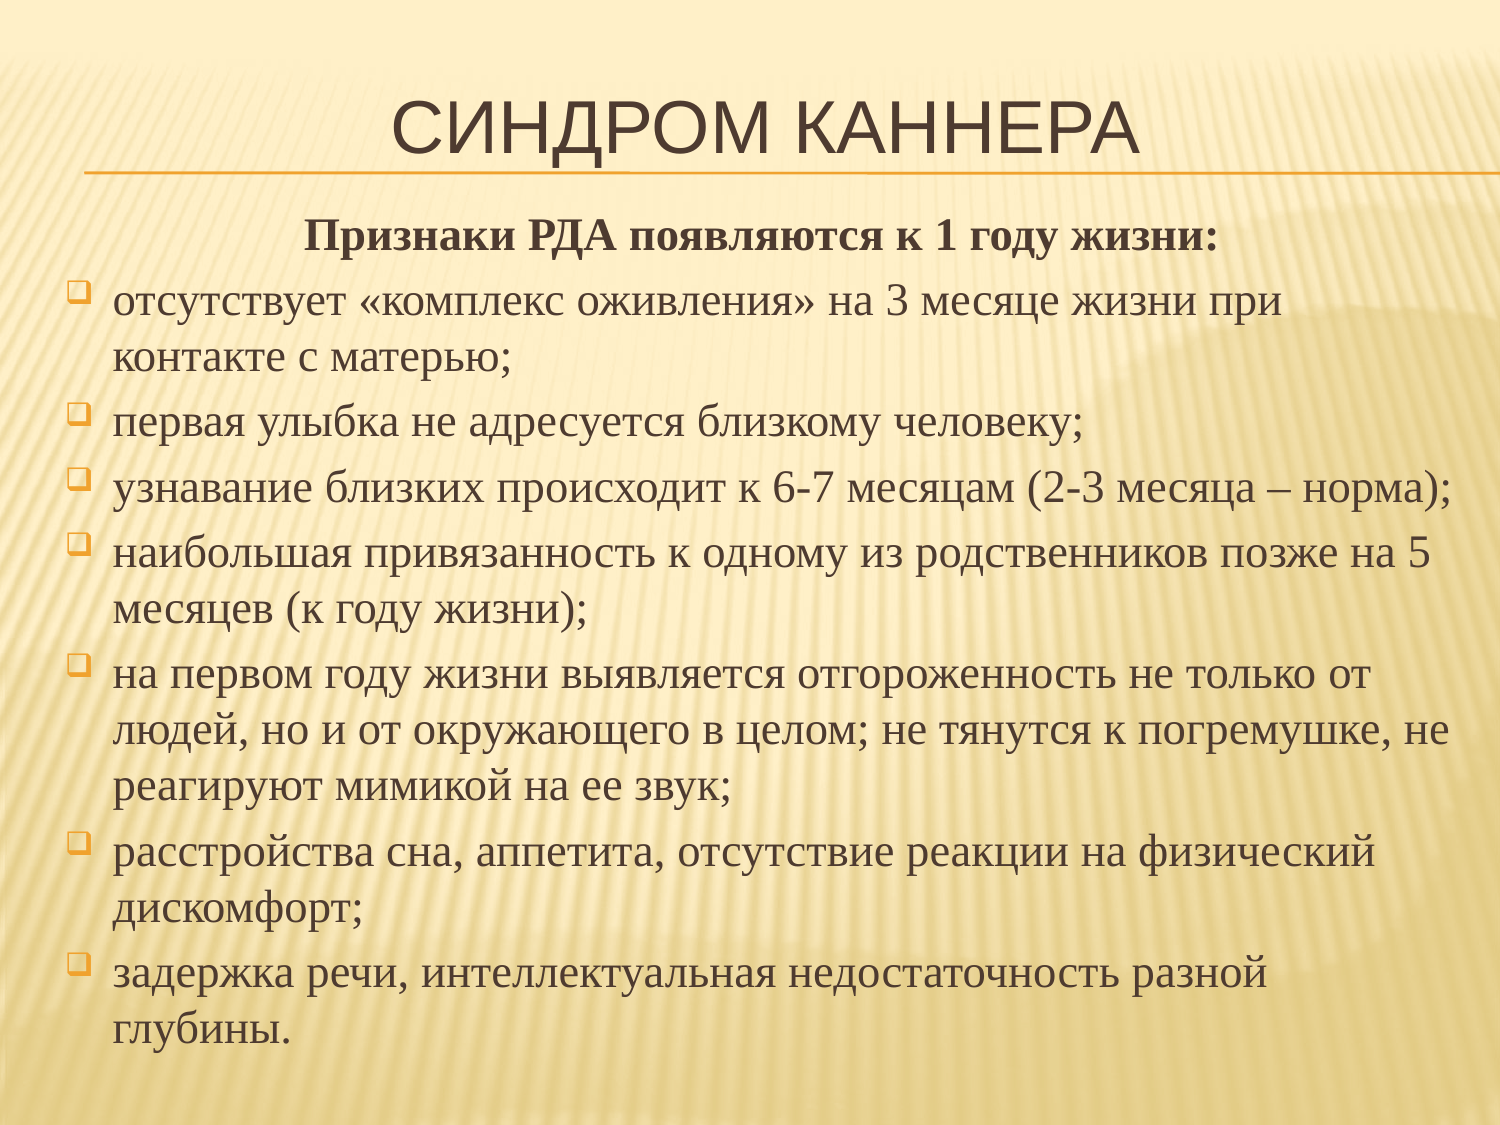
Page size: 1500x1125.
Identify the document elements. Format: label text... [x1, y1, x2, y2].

list Признаки РДА появляются к 1 году жизни: отсутствует «комплекс оживления» на 3 месяце жизни при контакте с матерью; первая улыбка не адресуется близкому человеку; узнавание близких происходит к 6-7 месяцам (2-3 месяца – норма); наибольшая привязанность к одному из родственников позже на 5 месяцев (к году жизни); на первом году жизни выявляется отгороженность не только от людей, но и от окружающего в целом; не тянутся к погремушке, не реагируют мимикой на ее звук; расстройства сна, аппетита, отсутствие реакции на физический дискомфорт; задержка речи, интеллектуальная недостаточность разной глубины. [50, 196, 1475, 1094]
title Синдром кАННЕРА [53, 54, 1479, 192]
